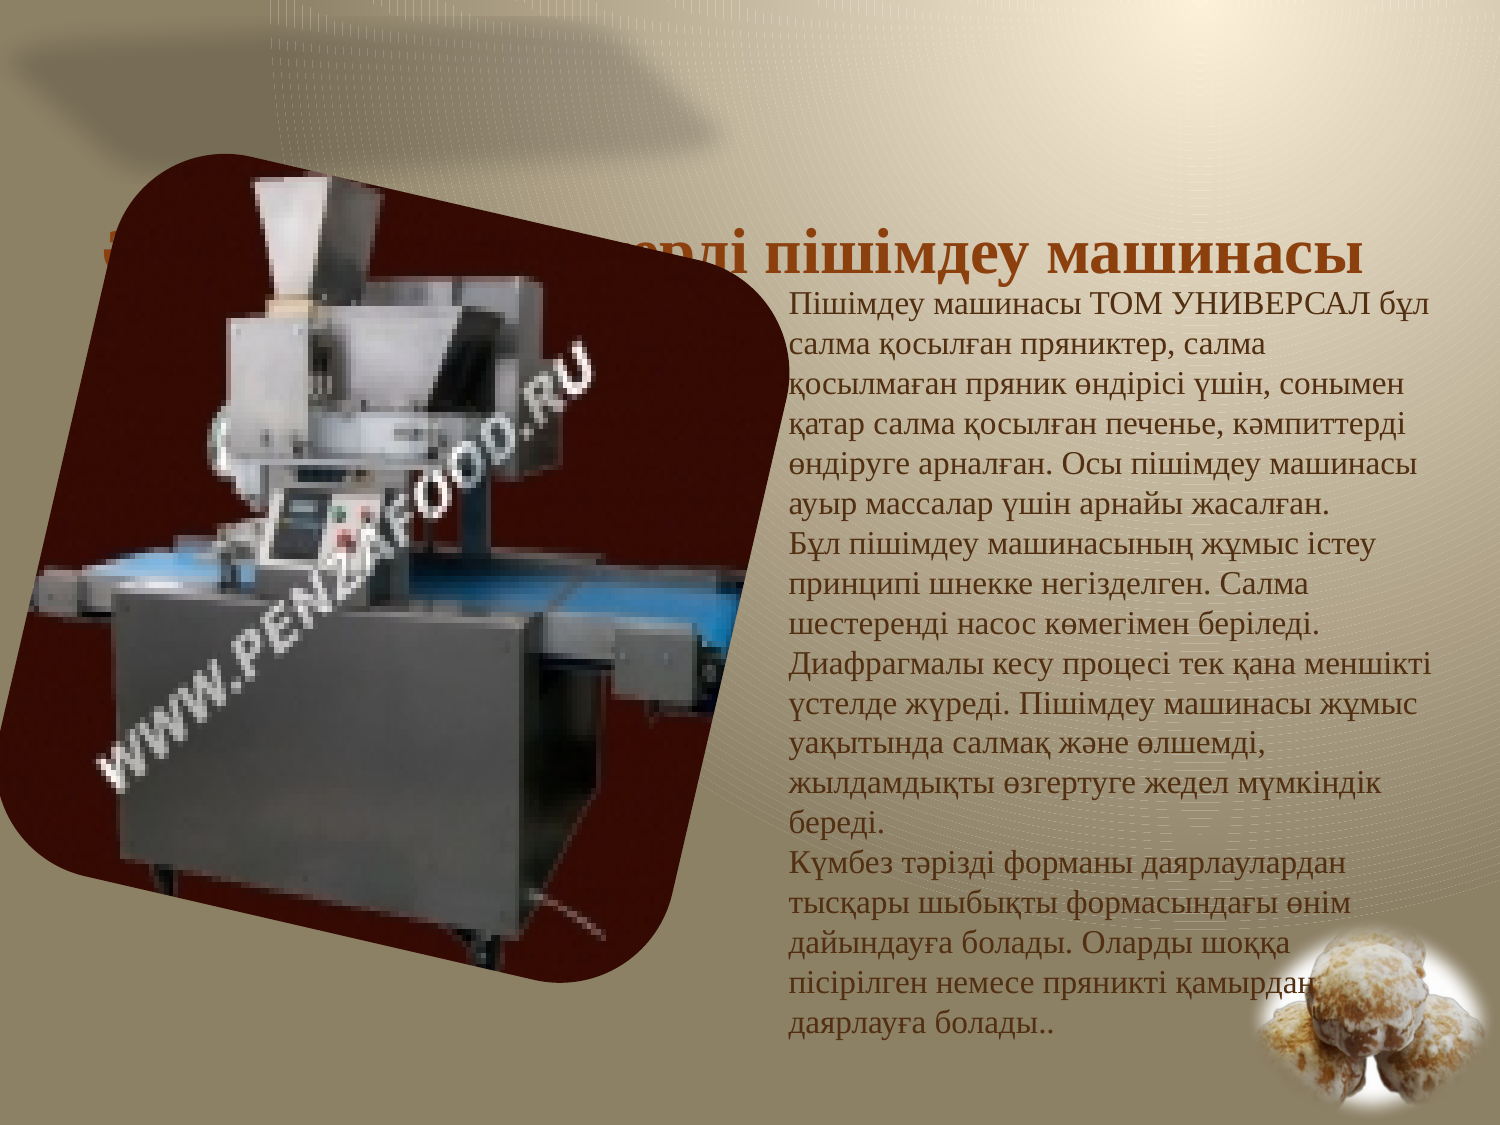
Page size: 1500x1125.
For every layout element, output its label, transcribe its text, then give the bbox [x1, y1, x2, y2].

picture [1242, 913, 1500, 1125]
title Әмбебап - екібункерлі пішімдеу машинасы [739, 199, 1409, 311]
text_box Пішімдеу машинасы ТОМ УНИВЕРСАЛ бұл салма қосылған пряниктер, салма қосылмаған пряник өндiрiсi үшiн, сонымен қатар салма қосылған печенье, кәмпиттерді өндіруге арналған. Осы пішімдеу машинасы ауыр массалар үшiн арнайы жасалған. Бұл пішімдеу машинасының жұмыс істеу принципі шнекке негiзделген. Салма шестеренді насос көмегiмен беріледі. Диафрагмалы кесу процесі тек қана меншiктi үстелде жүреді. Пішімдеу машинасы жұмыс уақытында салмақ және өлшемдi, жылдамдықты өзгертуге жедел мүмкiндiк бередi. Күмбез тәрiздi форманы даярлаулардан тысқары шыбықты формасындағы өнім дайындауға болады. Оларды шоққа пiсiрiлген немесе пряникті қамырдан даярлауға болады.. [773, 274, 1454, 1048]
picture [0, 153, 773, 983]
